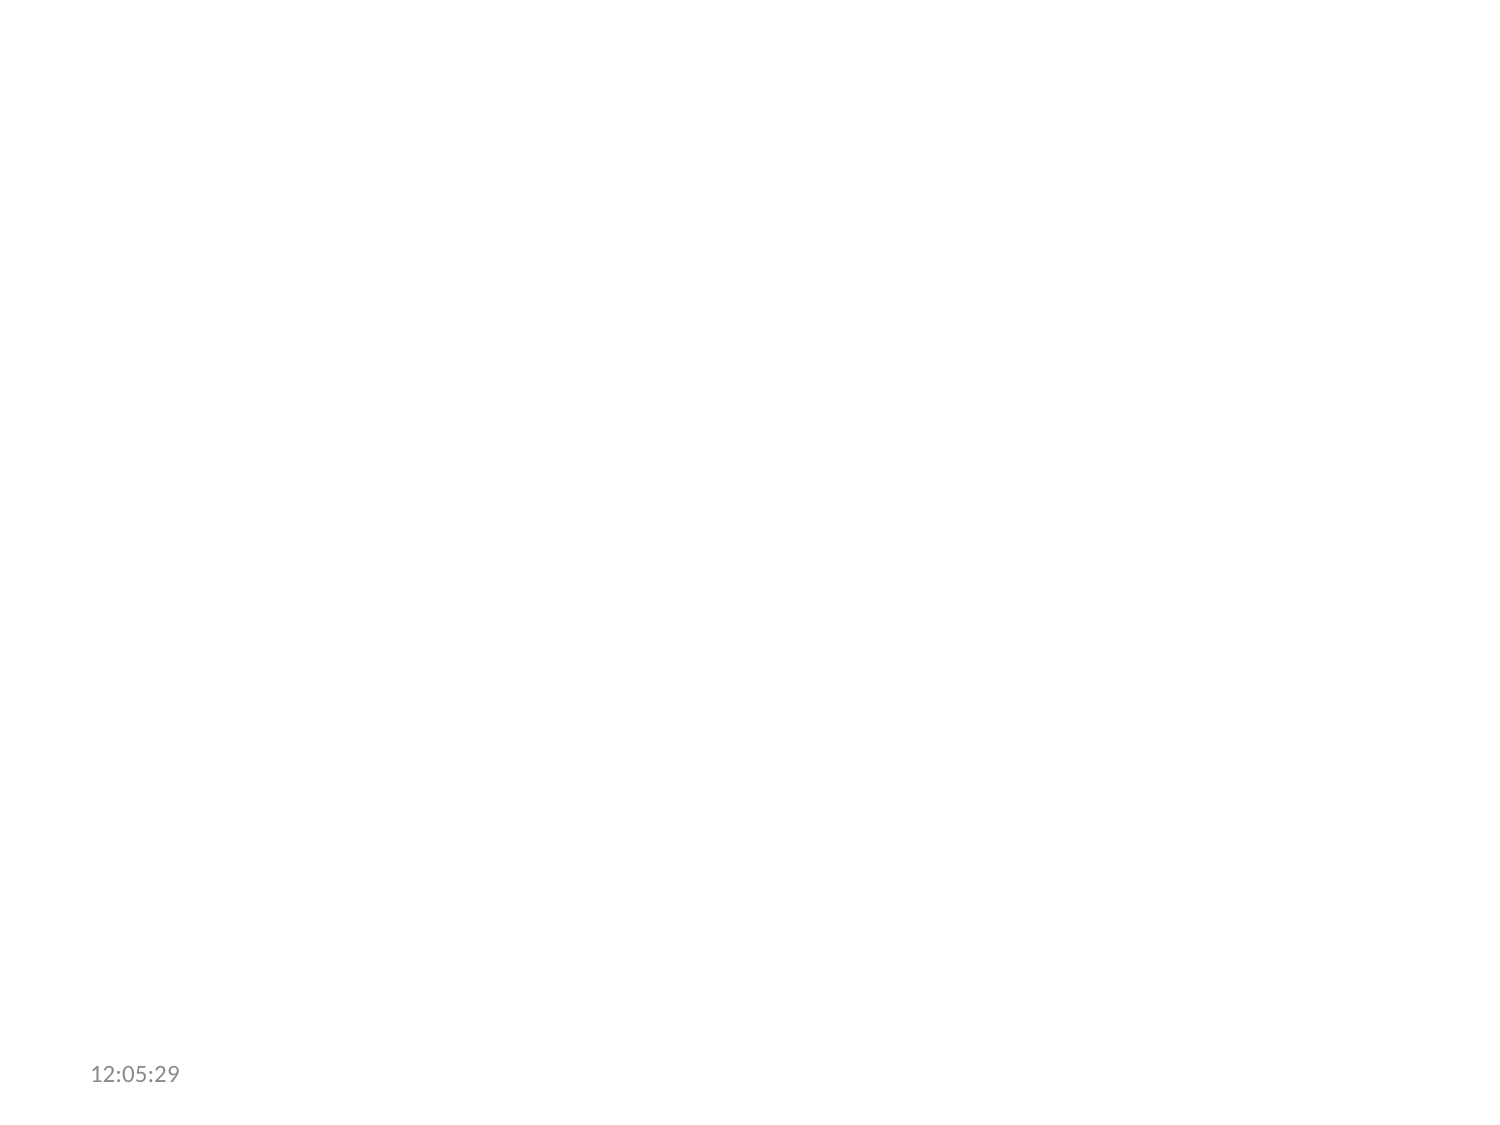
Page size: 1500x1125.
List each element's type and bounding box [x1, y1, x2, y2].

slide_number [75, 1042, 425, 1103]
